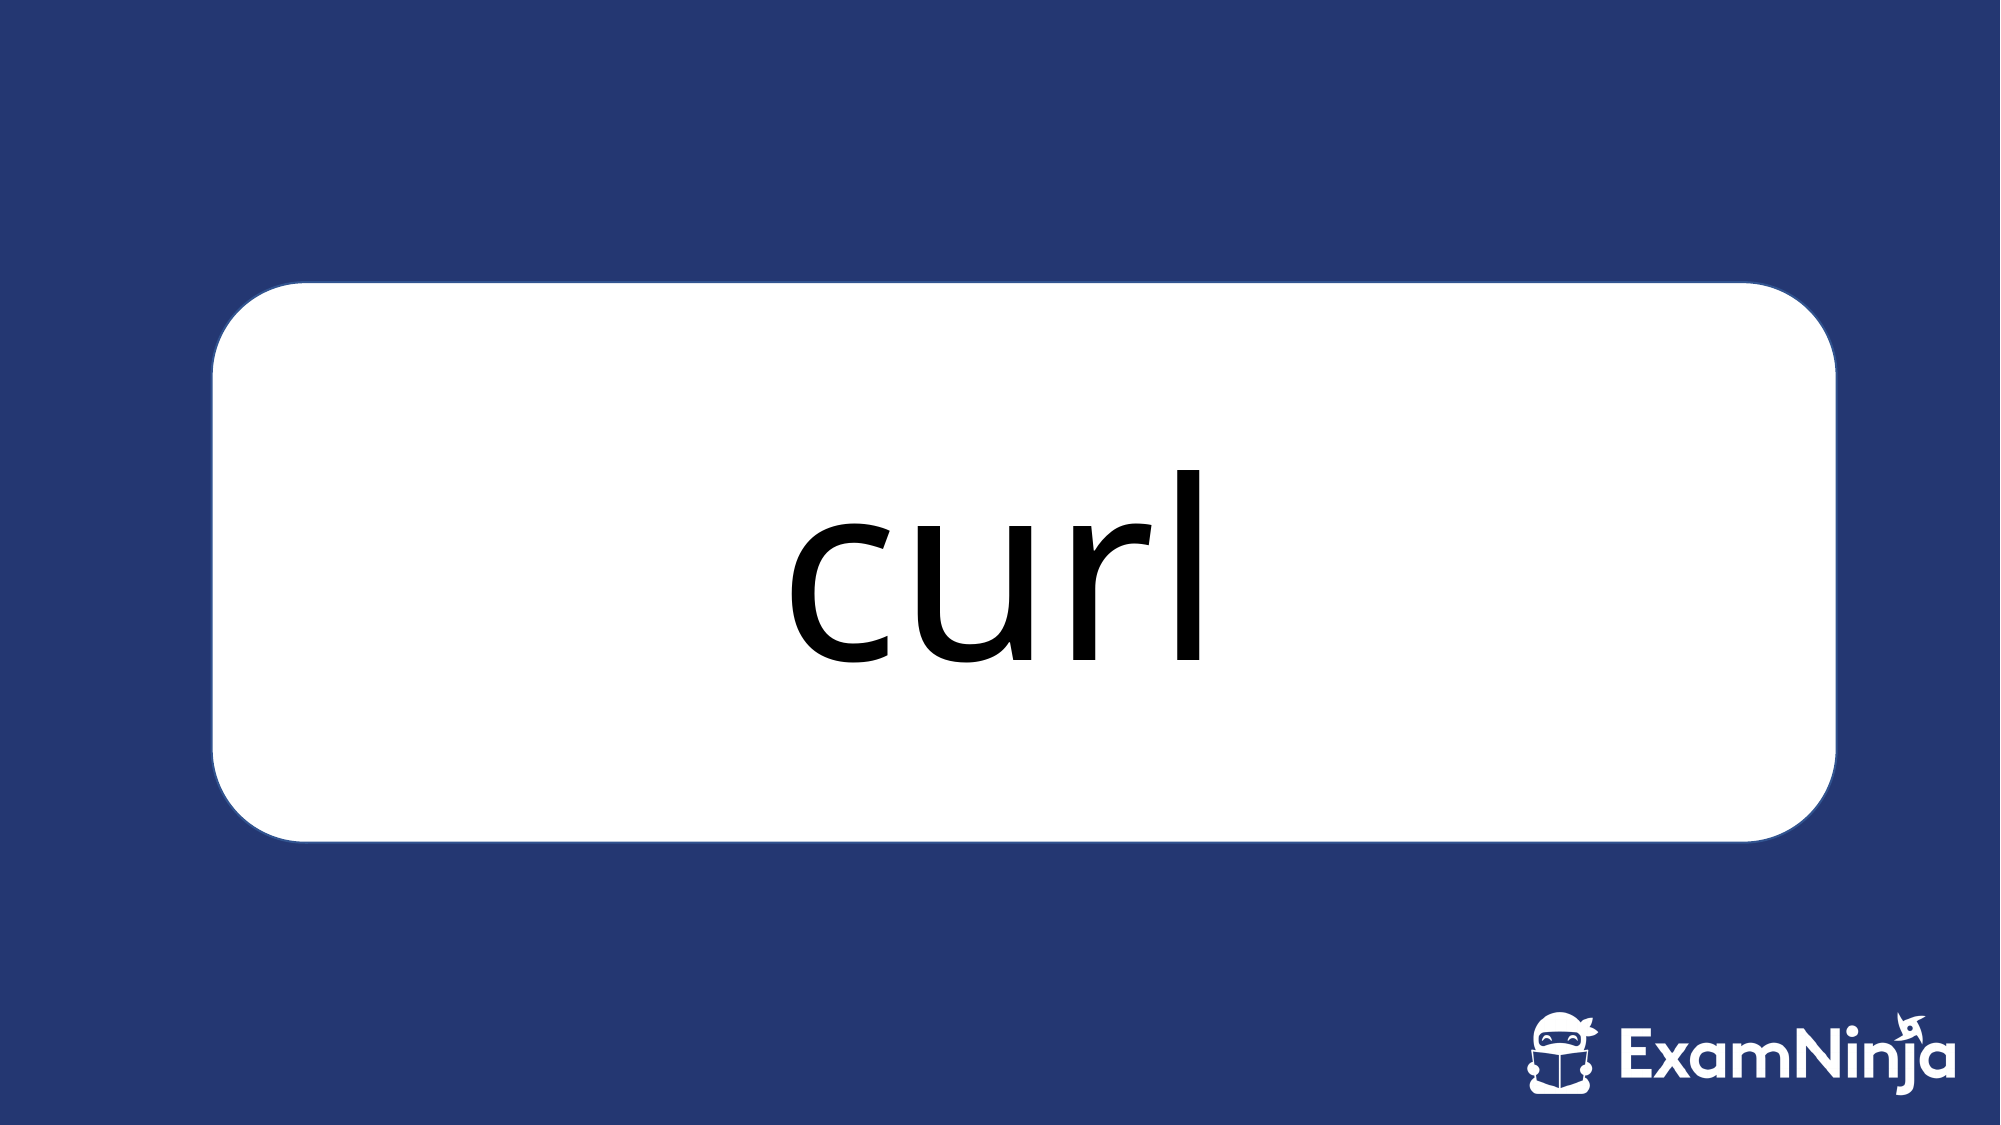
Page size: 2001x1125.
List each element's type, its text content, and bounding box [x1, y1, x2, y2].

text_box [210, 281, 1838, 403]
picture [1501, 1003, 1979, 1102]
text_box [210, 719, 1838, 844]
text_box curl [143, 403, 1857, 719]
